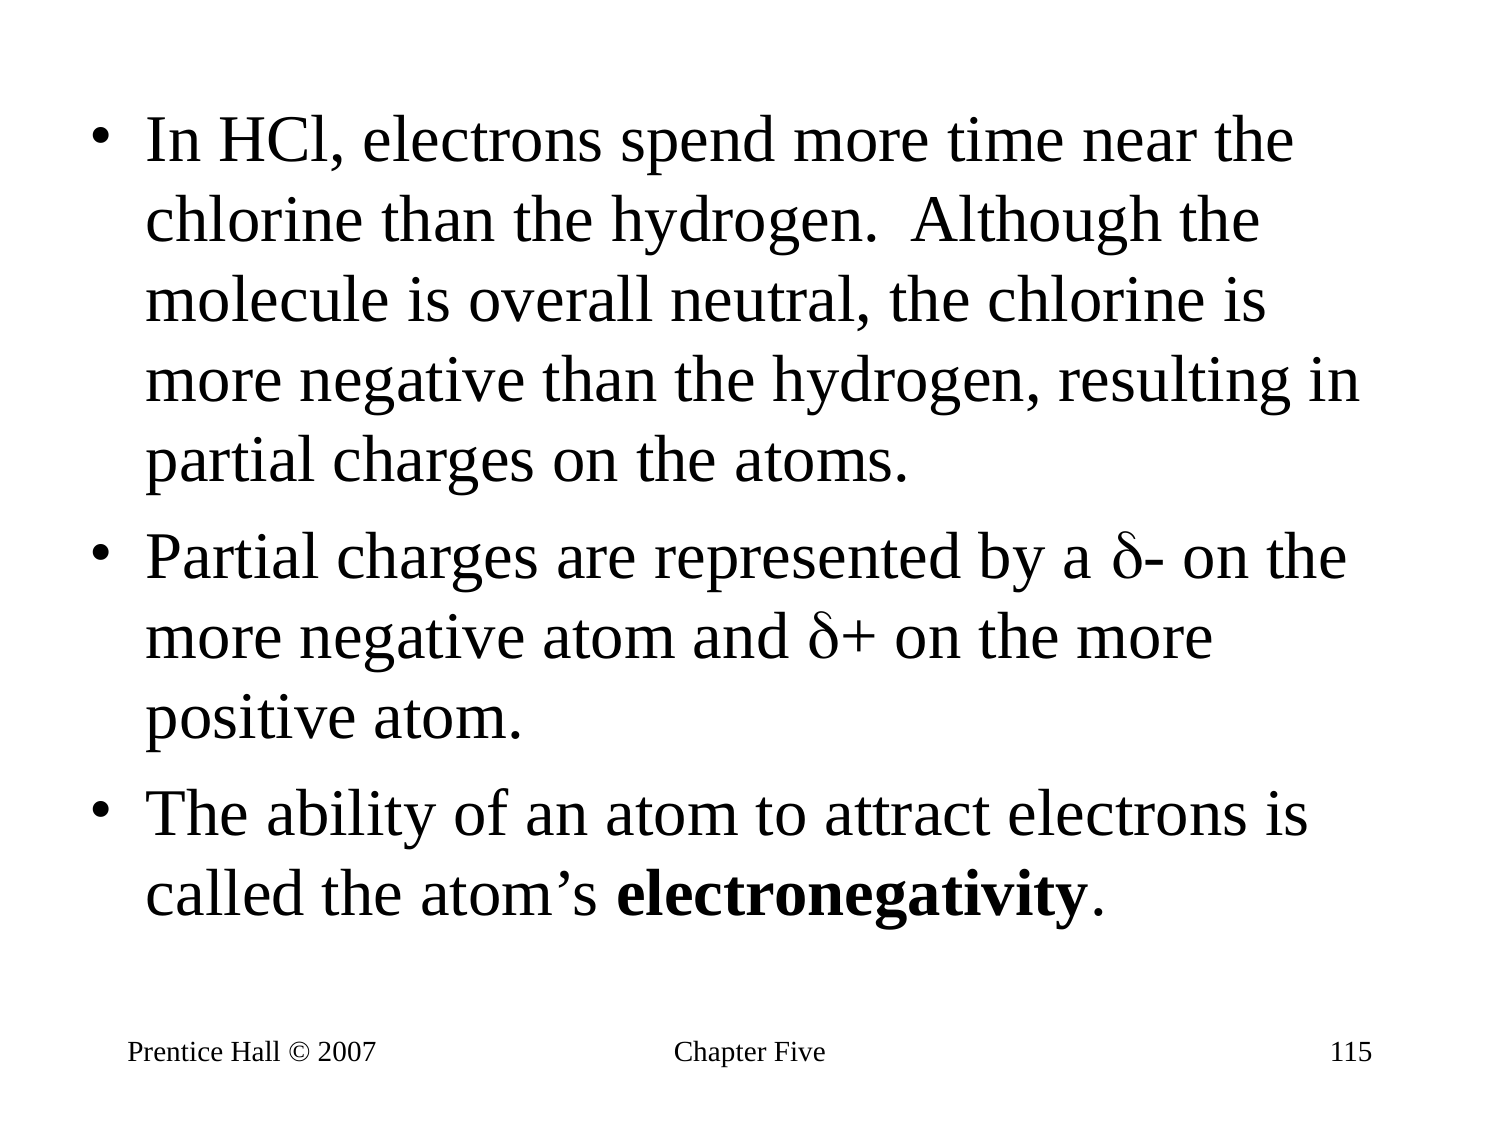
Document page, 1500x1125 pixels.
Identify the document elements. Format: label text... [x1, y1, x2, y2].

text_box Chapter Five [549, 1024, 950, 1100]
text_box In HCl, electrons spend more time near the chlorine than the hydrogen. Although the molecule is overall neutral, the chlorine is more negative than the hydrogen, resulting in partial charges on the atoms. Partial charges are represented by a - on the more negative atom and + on the more positive atom. The ability of an atom to attract electrons is called the atom’s electronegativity. [74, 87, 1425, 1006]
text_box Prentice Hall © 2007 [112, 1024, 425, 1100]
text_box <number> [1074, 1024, 1388, 1100]
